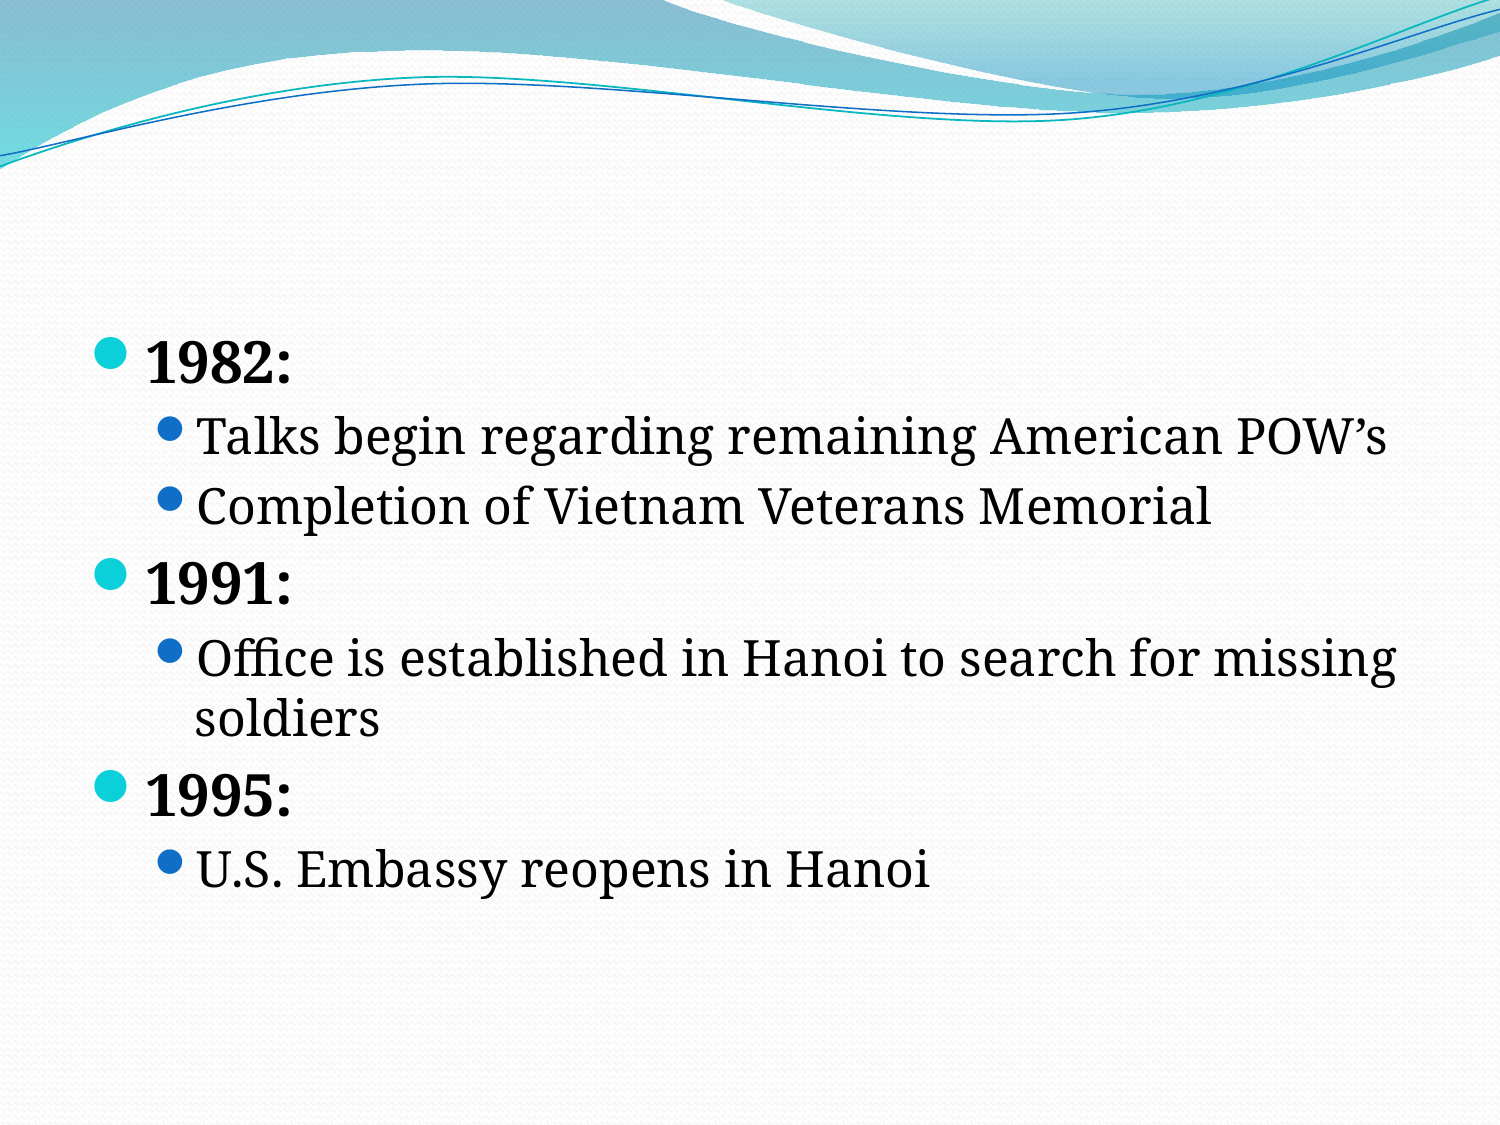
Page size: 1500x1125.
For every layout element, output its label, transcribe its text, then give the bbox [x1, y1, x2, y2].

list 1982: Talks begin regarding remaining American POW’s Completion of Vietnam Veterans Memorial 1991: Office is established in Hanoi to search for missing soldiers 1995: U.S. Embassy reopens in Hanoi [75, 317, 1425, 1038]
